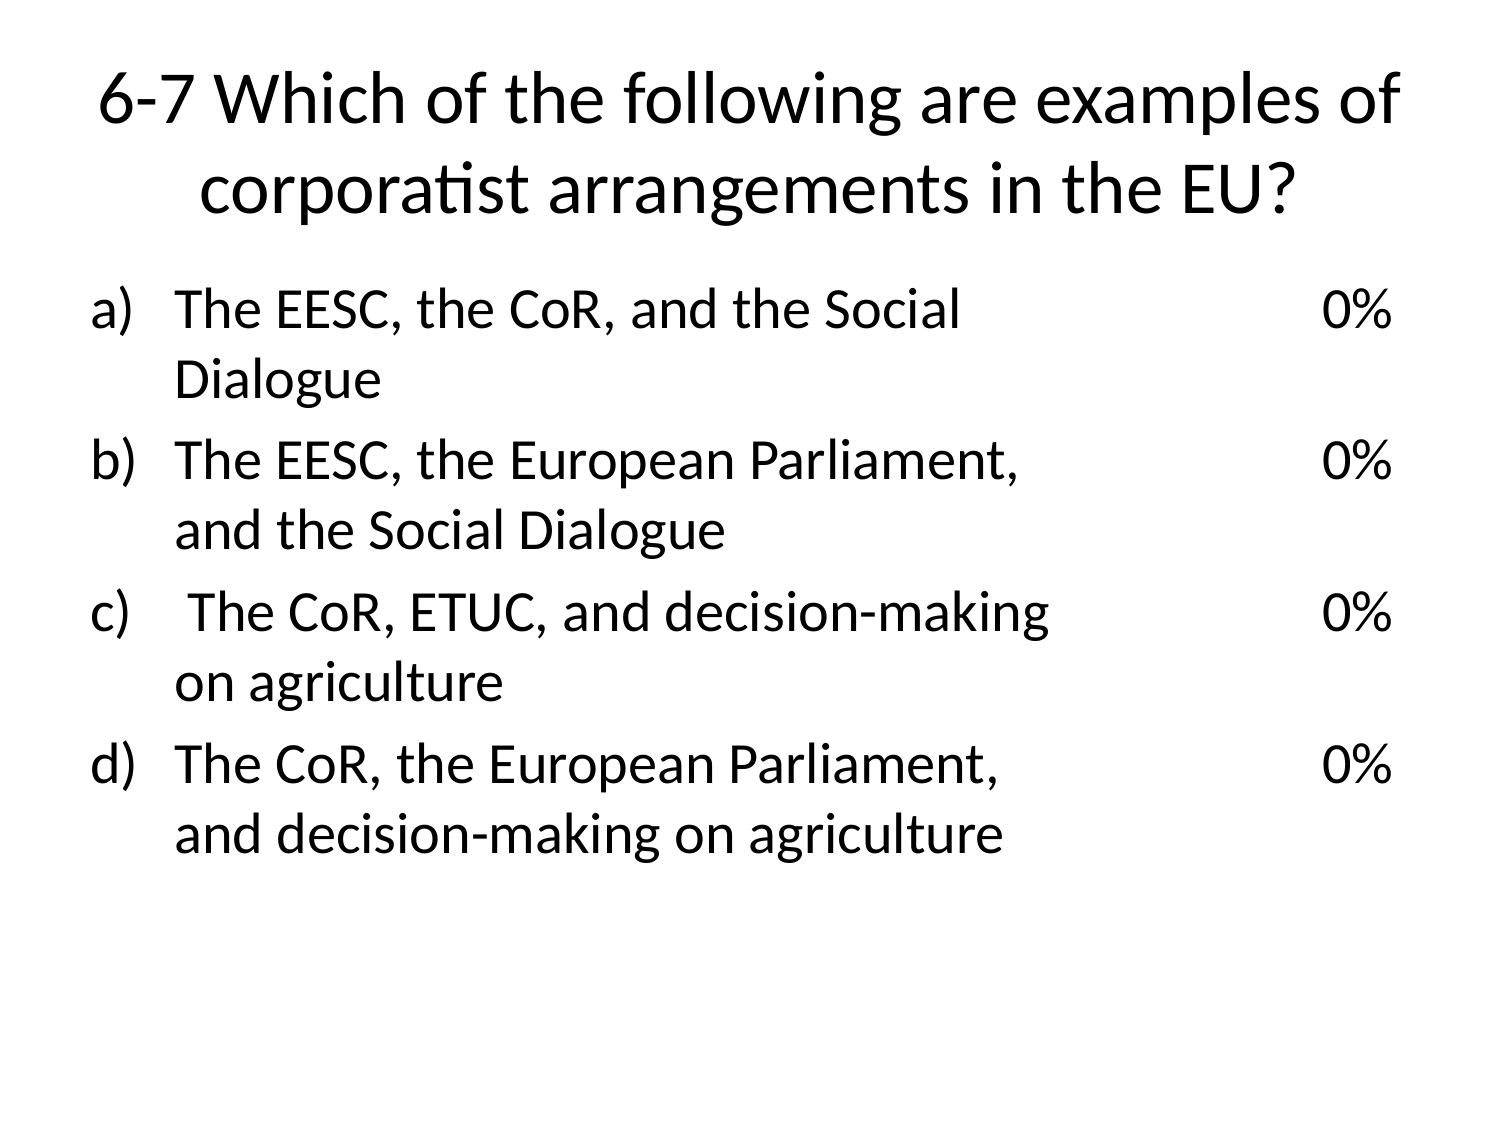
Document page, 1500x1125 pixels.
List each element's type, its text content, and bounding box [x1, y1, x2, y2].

title 6-7 Which of the following are examples of corporatist arrangements in the EU? [74, 37, 1426, 241]
list The EESC, the CoR, and the Social Dialogue The EESC, the European Parliament, and the Social Dialogue The CoR, ETUC, and decision-making on agriculture The CoR, the European Parliament, and decision-making on agriculture [74, 262, 1117, 886]
list 0% 0% 0% 0% [1124, 262, 1409, 1006]
